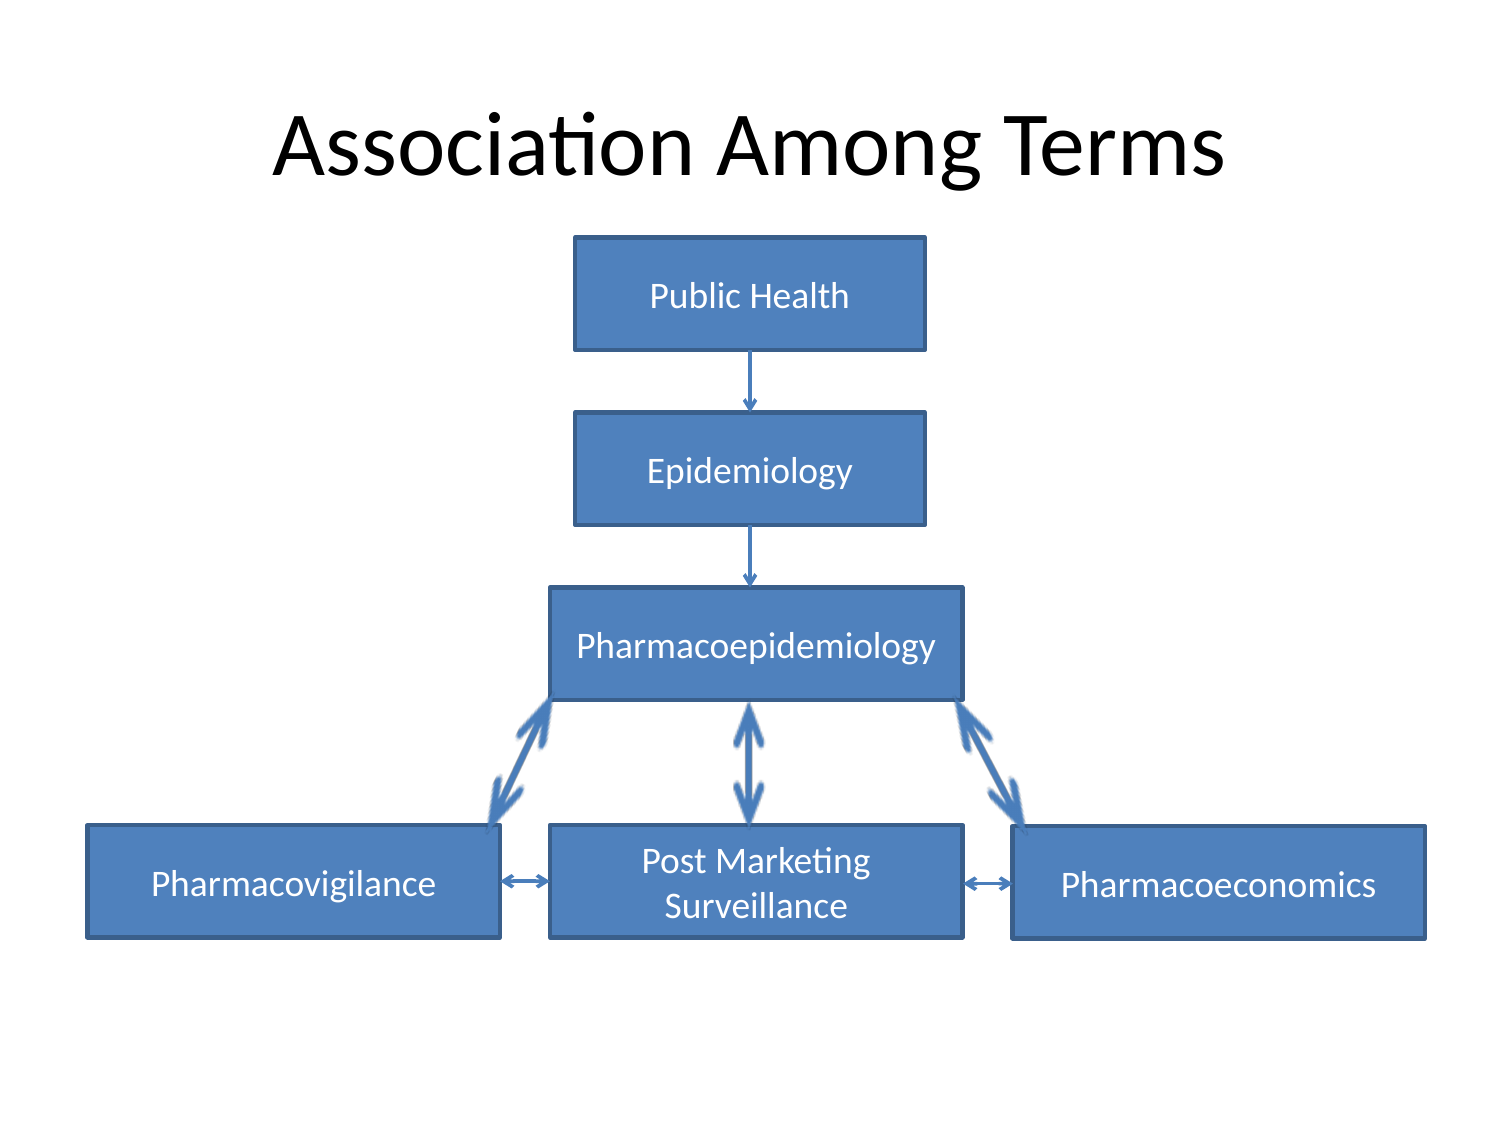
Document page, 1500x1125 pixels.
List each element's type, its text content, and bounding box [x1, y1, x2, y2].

text_box Epidemiology [573, 410, 927, 527]
text_box Pharmacoepidemiology [548, 585, 965, 702]
text_box Pharmacoeconomics [1010, 824, 1427, 941]
text_box Public Health [573, 235, 927, 352]
text_box Post Marketing Surveillance [548, 823, 965, 940]
title Association Among Terms [75, 45, 1425, 233]
picture [382, 627, 1128, 900]
text_box Pharmacovigilance [85, 823, 502, 940]
